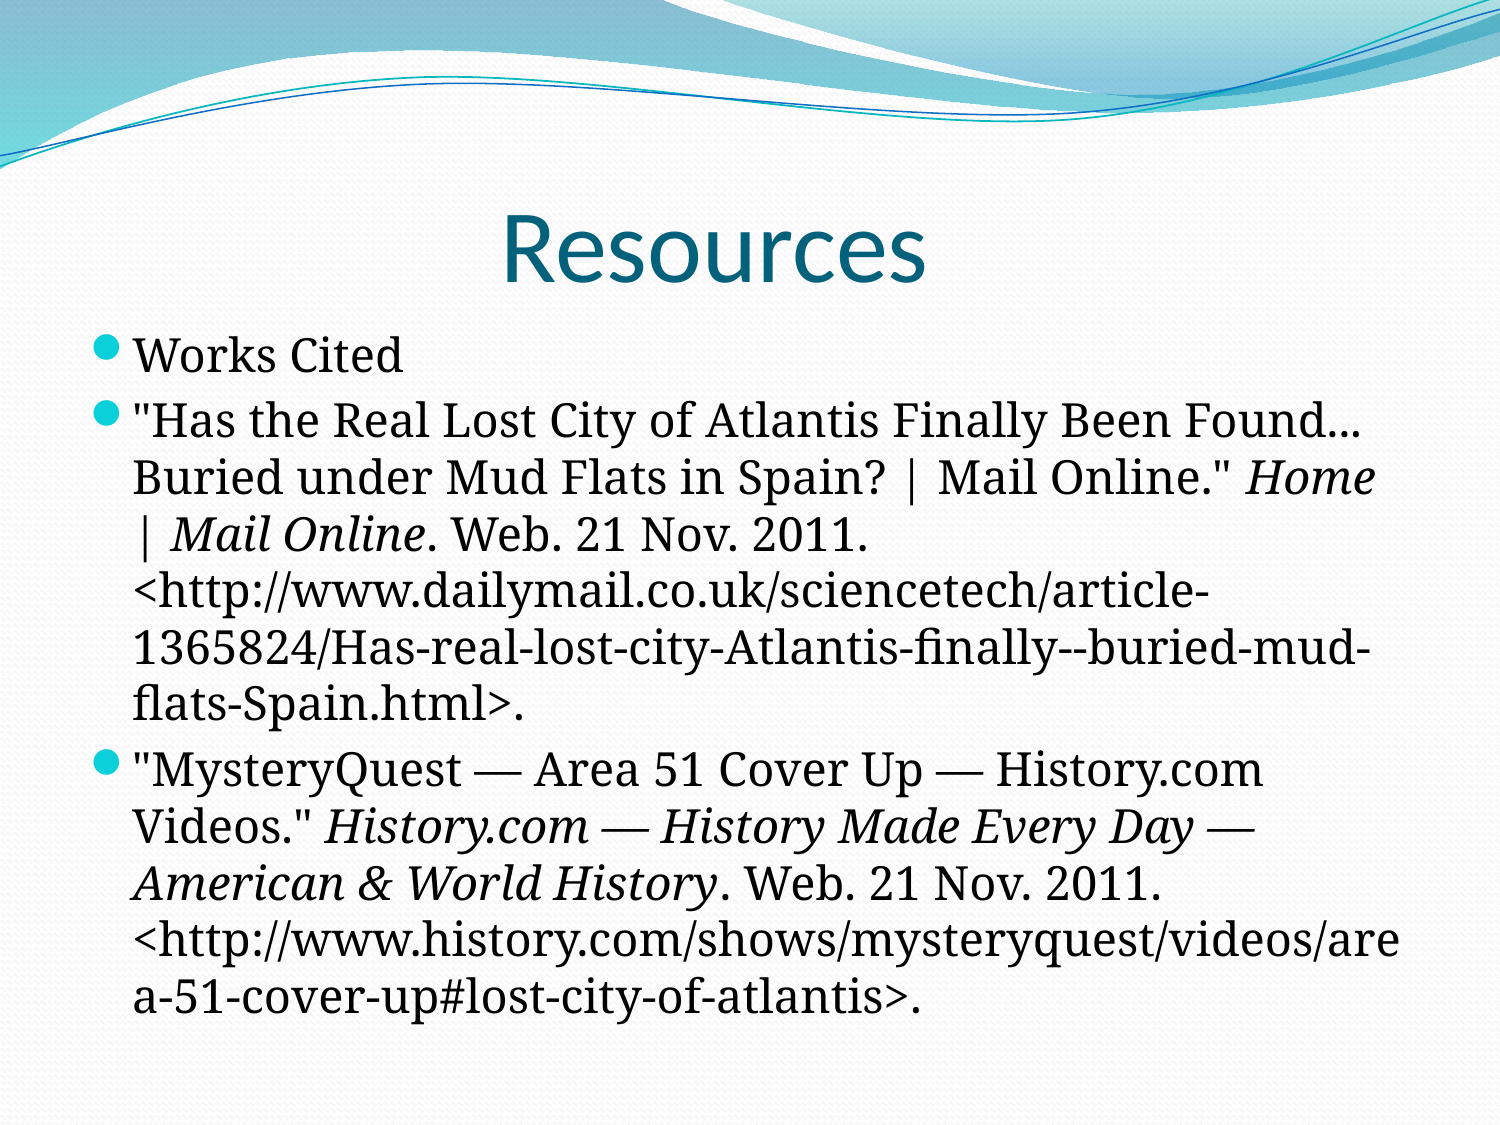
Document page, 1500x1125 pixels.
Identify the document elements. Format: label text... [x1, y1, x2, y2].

title Resources [75, 115, 1425, 303]
list Works Cited "Has the Real Lost City of Atlantis Finally Been Found... Buried under Mud Flats in Spain? | Mail Online." Home | Mail Online. Web. 21 Nov. 2011. <http://www.dailymail.co.uk/sciencetech/article-1365824/Has-real-lost-city-Atlantis-finally--buried-mud-flats-Spain.html>. "MysteryQuest — Area 51 Cover Up — History.com Videos." History.com — History Made Every Day — American & World History. Web. 21 Nov. 2011. <http://www.history.com/shows/mysteryquest/videos/area-51-cover-up#lost-city-of-atlantis>. [75, 317, 1425, 1038]
